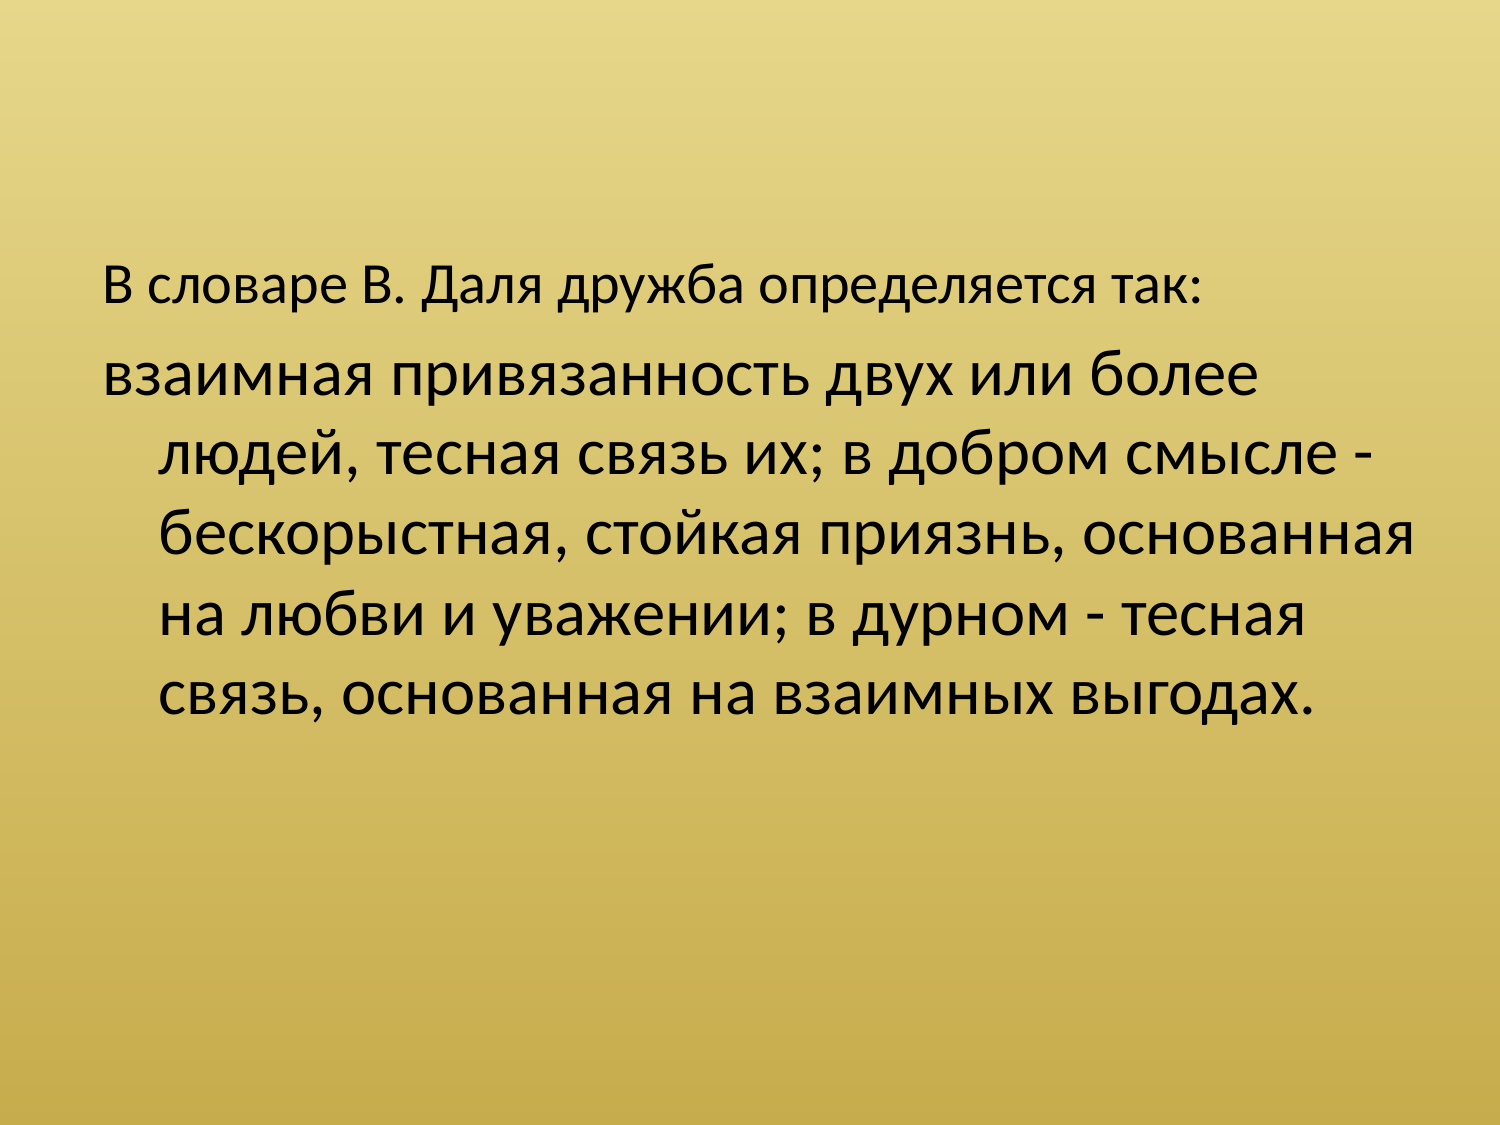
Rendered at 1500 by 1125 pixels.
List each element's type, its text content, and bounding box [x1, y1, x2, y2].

list В словаре В. Даля дружба определяется так: взаимная привязанность двух или более людей, тесная связь их; в добром смысле - бескорыстная, стойкая приязнь, основанная на любви и уважении; в дурном - тесная связь, основанная на взаимных выгодах. [87, 237, 1450, 750]
